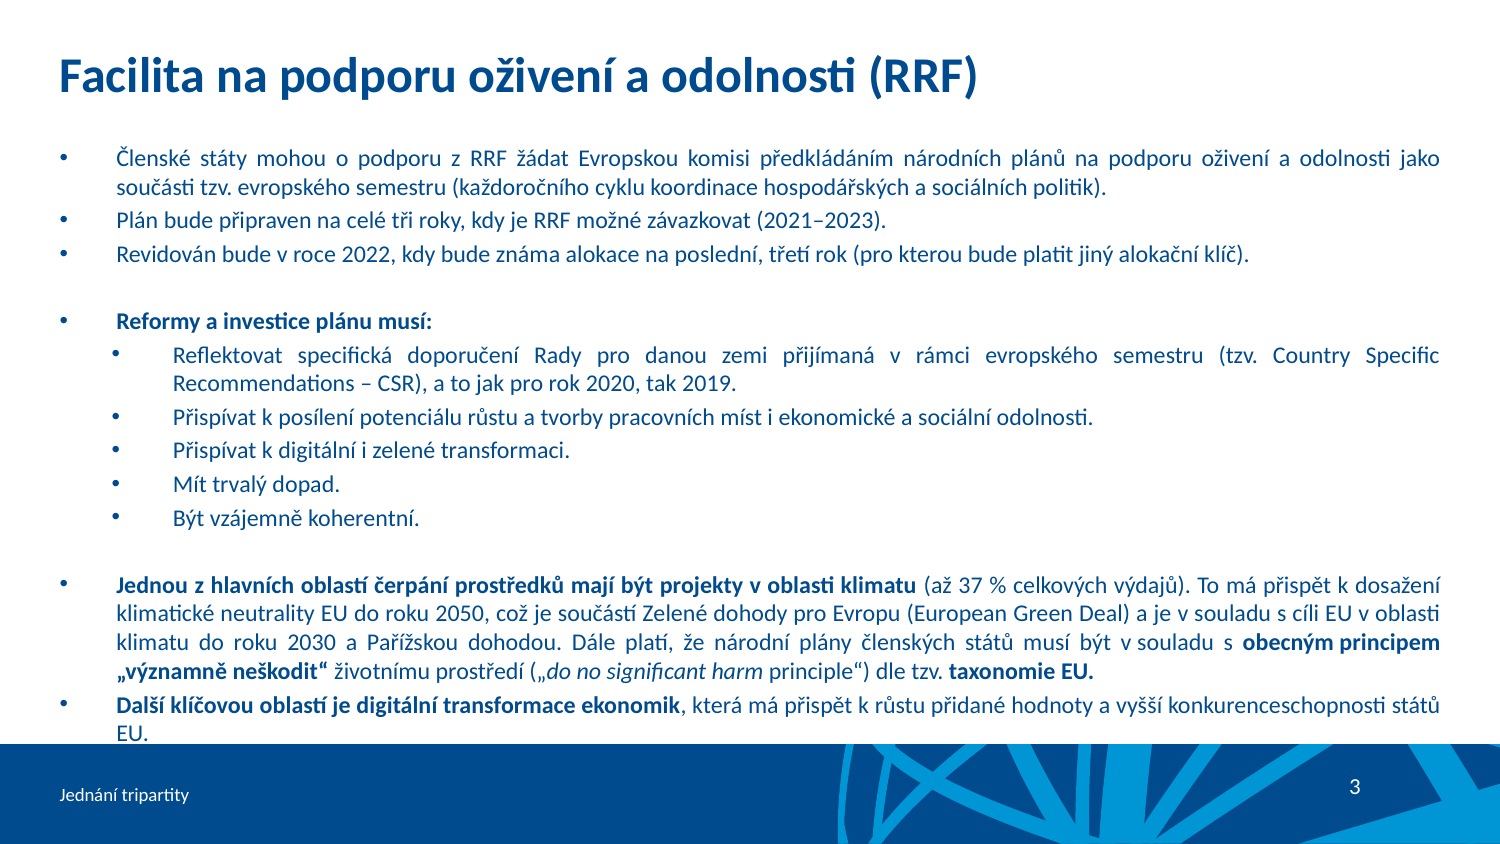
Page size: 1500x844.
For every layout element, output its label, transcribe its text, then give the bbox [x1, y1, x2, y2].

list Členské státy mohou o podporu z RRF žádat Evropskou komisi předkládáním národních plánů na podporu oživení a odolnosti jako součásti tzv. evropského semestru (každoročního cyklu koordinace hospodářských a sociálních politik). Plán bude připraven na celé tři roky, kdy je RRF možné závazkovat (2021–2023). Revidován bude v roce 2022, kdy bude známa alokace na poslední, třetí rok (pro kterou bude platit jiný alokační klíč). Reformy a investice plánu musí: Reflektovat specifická doporučení Rady pro danou zemi přijímaná v rámci evropského semestru (tzv. Country Specific Recommendations – CSR), a to jak pro rok 2020, tak 2019. Přispívat k posílení potenciálu růstu a tvorby pracovních míst i ekonomické a sociální odolnosti. Přispívat k digitální i zelené transformaci. Mít trvalý dopad. Být vzájemně koherentní. Jednou z hlavních oblastí čerpání prostředků mají být projekty v oblasti klimatu (až 37 % celkových výdajů). To má přispět k dosažení klimatické neutrality EU do roku 2050, což je součástí Zelené dohody pro Evropu (European Green Deal) a je v souladu s cíli EU v oblasti klimatu do roku 2030 a Pařížskou dohodou. Dále platí, že národní plány členských států musí být v souladu s obecným principem „významně neškodit“ životnímu prostředí („do no significant harm principle“) dle tzv. taxonomie EU. Další klíčovou oblastí je digitální transformace ekonomik, která má přispět k růstu přidané hodnoty a vyšší konkurenceschopnosti států EU. [59, 142, 1441, 752]
title Facilita na podporu oživení a odolnosti (RRF) [59, 42, 1441, 104]
